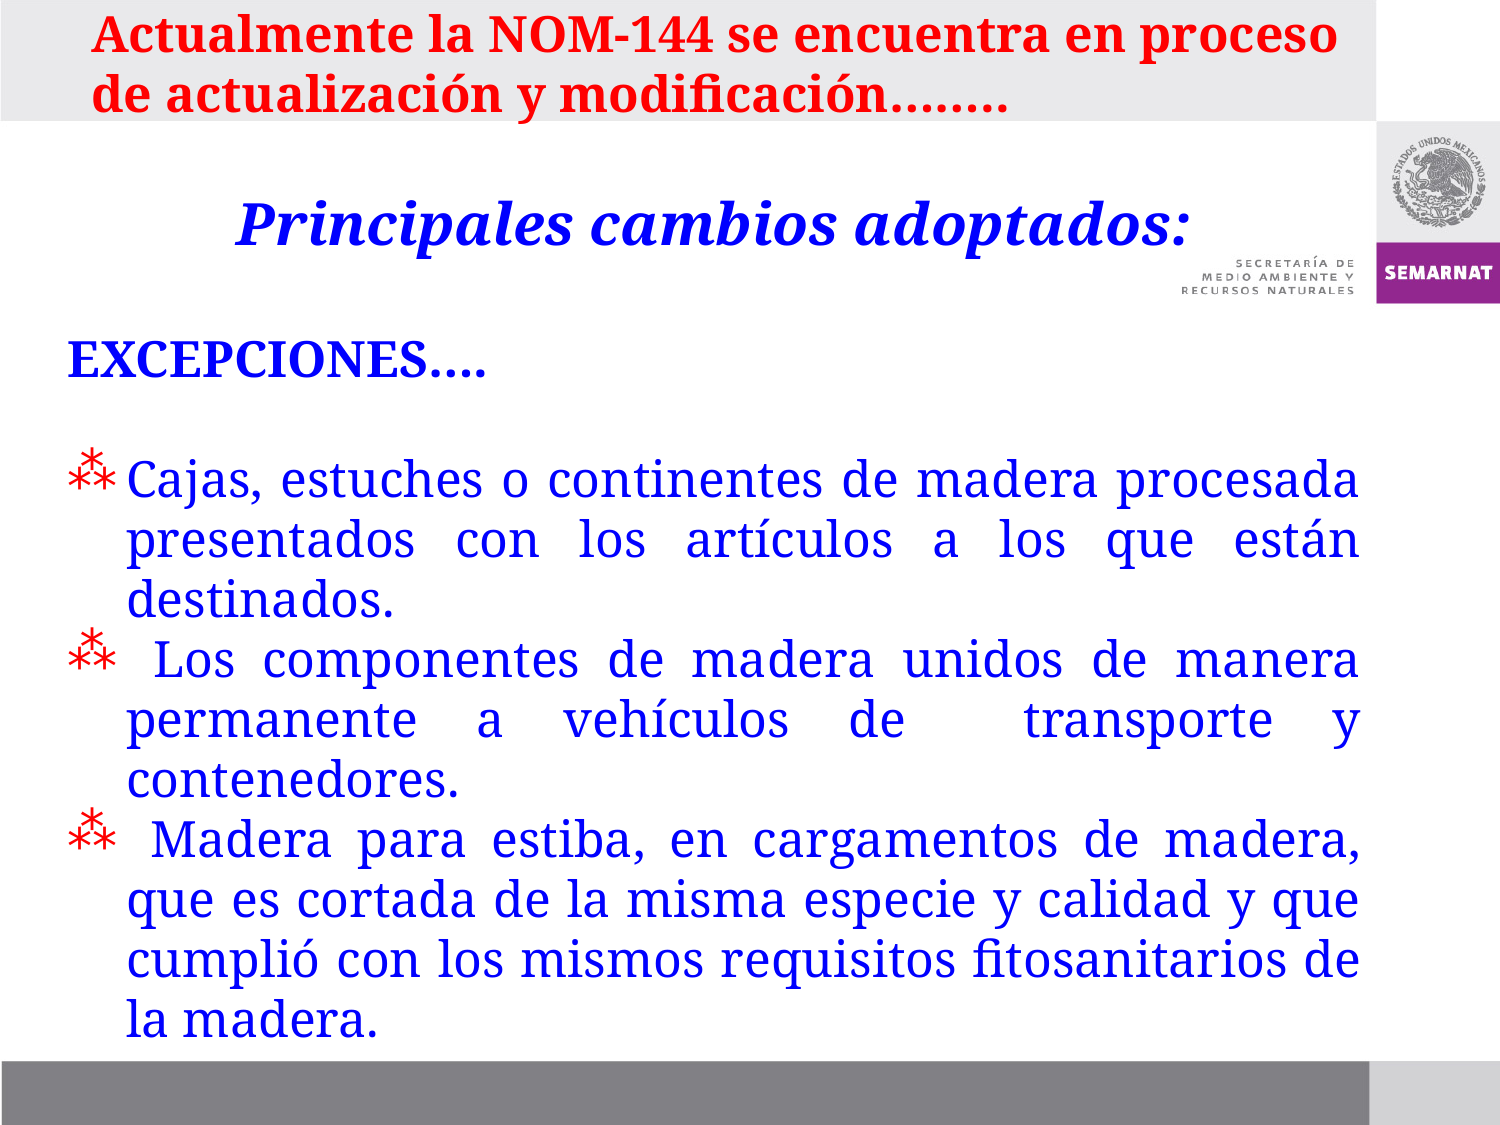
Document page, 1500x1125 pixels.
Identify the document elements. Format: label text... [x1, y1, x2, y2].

picture [0, 0, 1500, 1125]
text_box Principales cambios adoptados: EXCEPCIONES…. Cajas, estuches o continentes de madera procesada presentados con los artículos a los que están destinados. Los componentes de madera unidos de manera permanente a vehículos de transporte y contenedores. Madera para estiba, en cargamentos de madera, que es cortada de la misma especie y calidad y que cumplió con los mismos requisitos fitosanitarios de la madera. [53, 179, 1376, 1055]
text_box Actualmente la NOM-144 se encuentra en proceso de actualización y modificación…….. [76, 0, 1365, 131]
